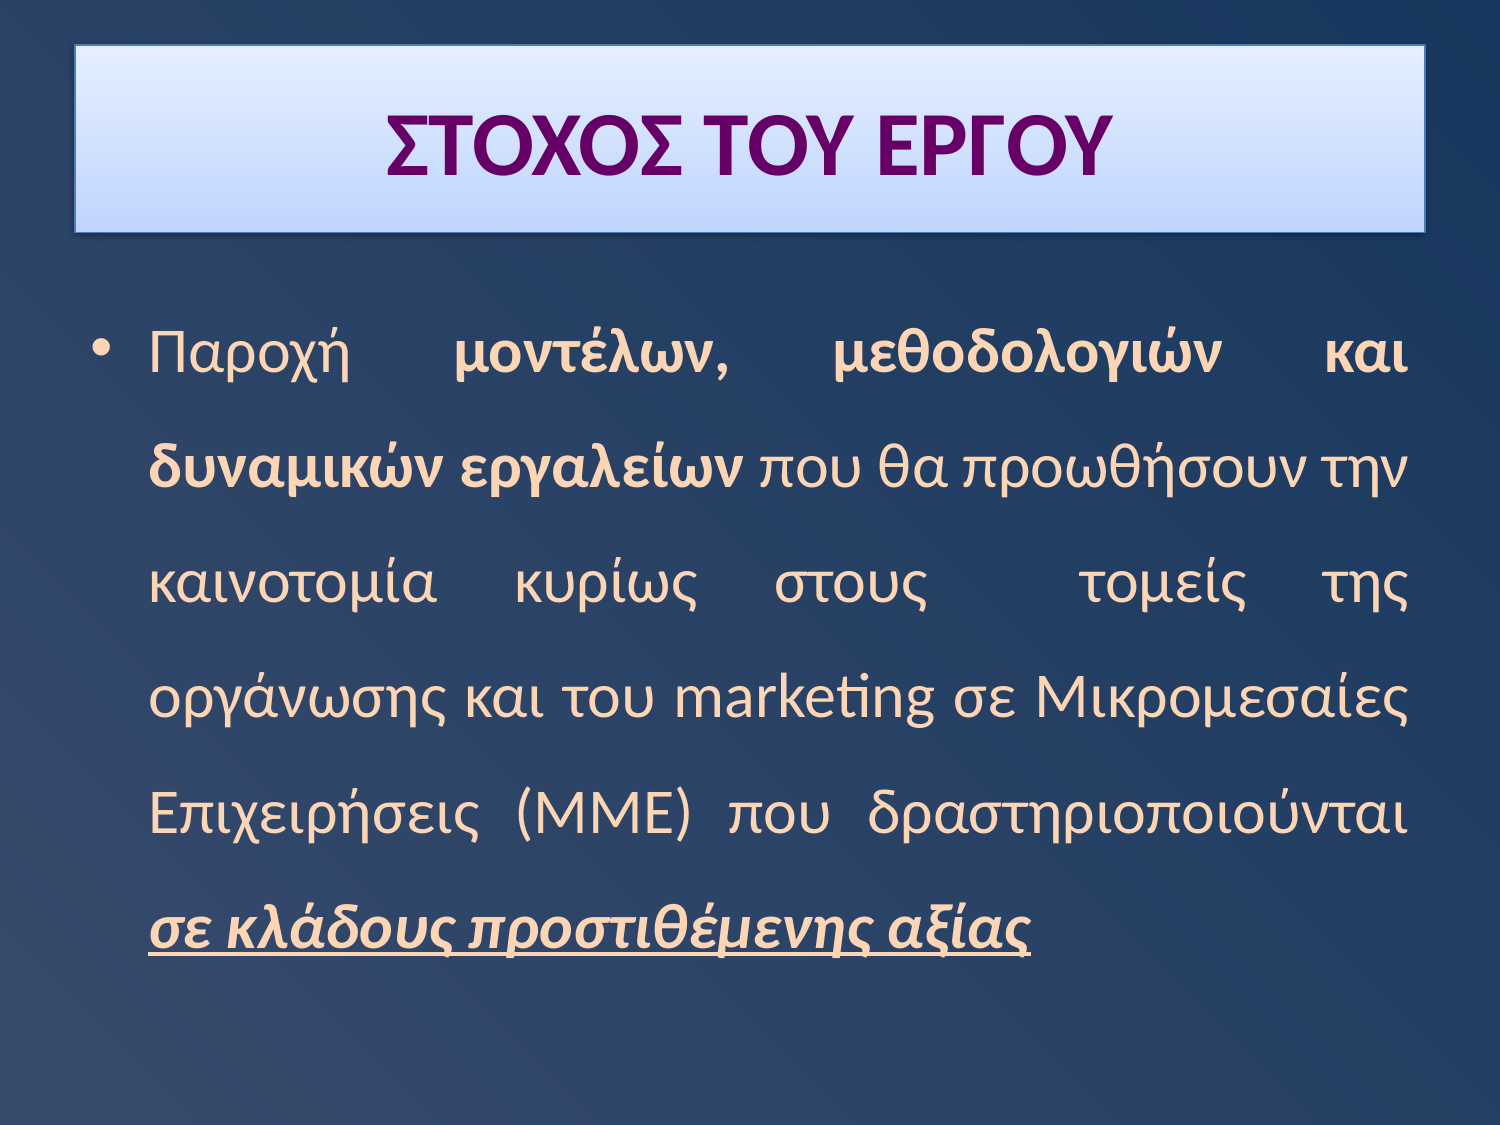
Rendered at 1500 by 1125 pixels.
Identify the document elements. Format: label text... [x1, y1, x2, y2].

list Παροχή μοντέλων, μεθοδολογιών και δυναμικών εργαλείων που θα προωθήσουν την καινοτομία κυρίως στους τομείς της οργάνωσης και του marketing σε Μικρομεσαίες Επιχειρήσεις (ΜΜΕ) που δραστηριοποιούνται σε κλάδους προστιθέμενης αξίας [75, 262, 1425, 1005]
title ΣΤΟΧΟΣ ΤΟΥ ΕΡΓΟΥ [74, 44, 1426, 233]
